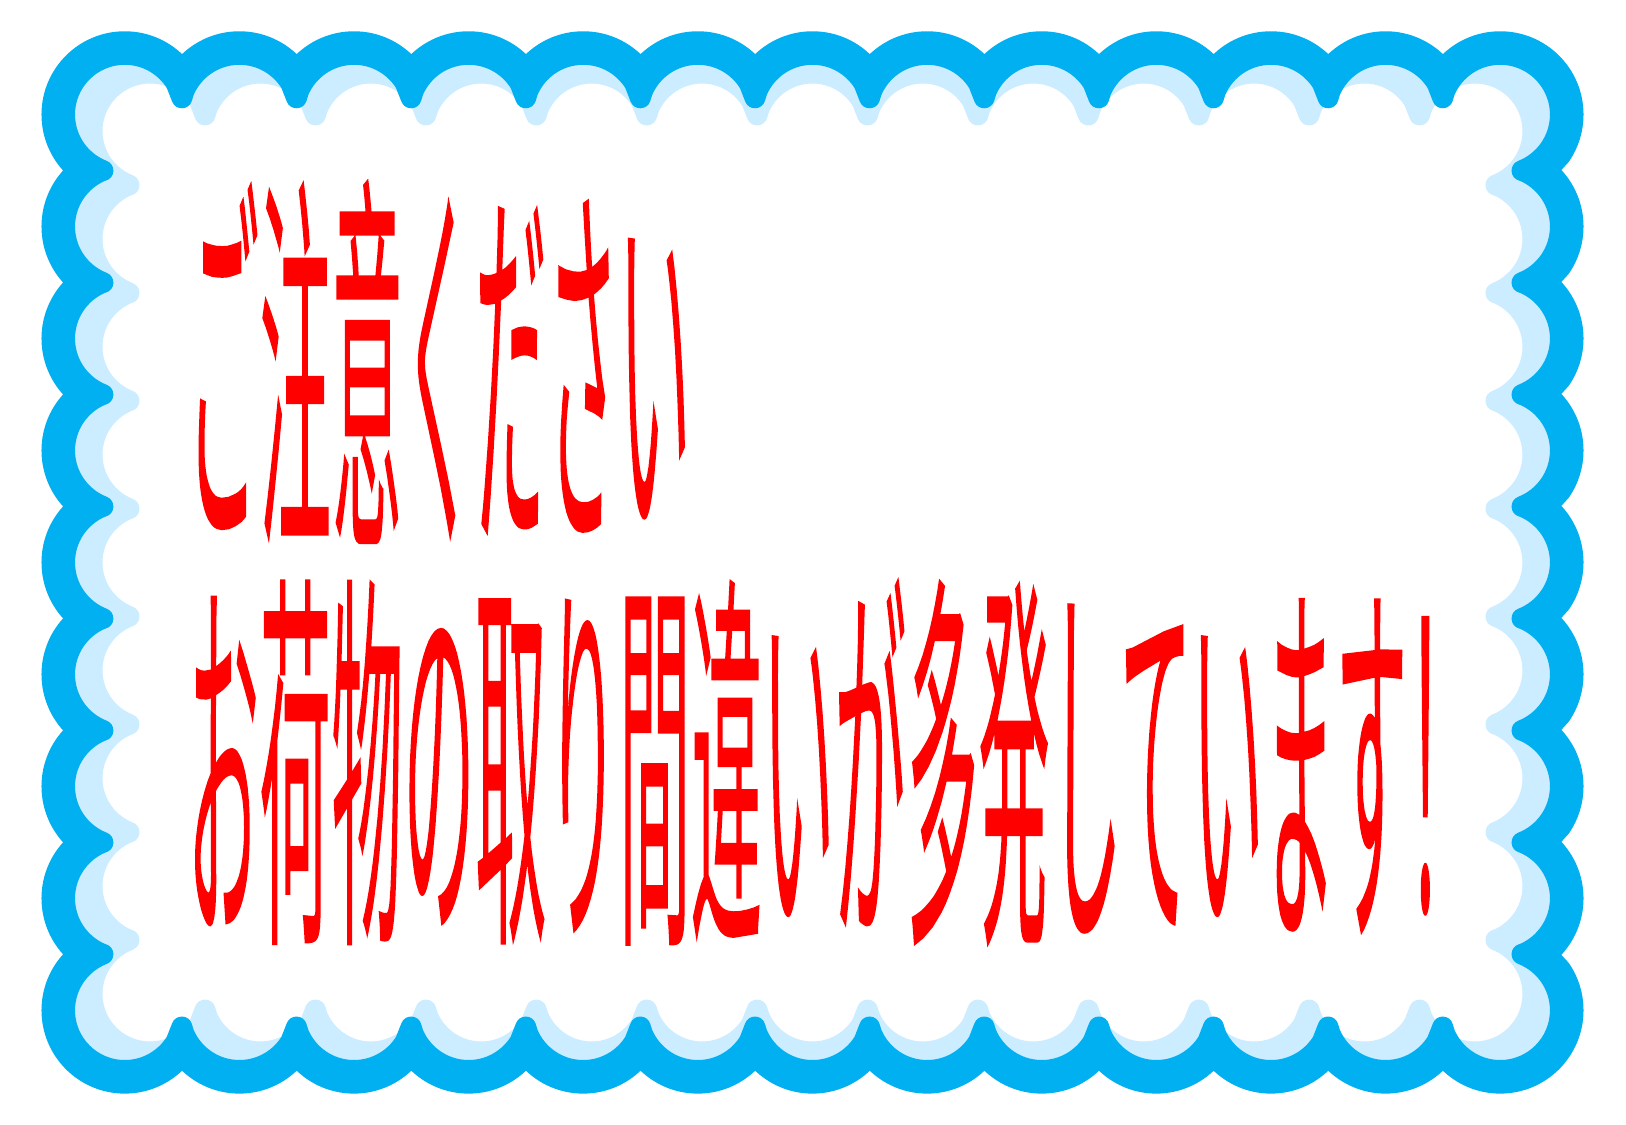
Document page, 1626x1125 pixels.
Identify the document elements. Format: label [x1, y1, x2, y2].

text_box [1339, 1007, 1437, 1066]
text_box [414, 1007, 520, 1067]
text_box [1103, 1007, 1210, 1067]
text_box [77, 59, 169, 1066]
text_box [49, 39, 1576, 1086]
text_box [1456, 59, 1548, 1066]
text_box [301, 1007, 404, 1067]
text_box [1221, 1007, 1323, 1067]
text_box [187, 1007, 286, 1066]
text_box [1339, 59, 1437, 118]
text_box [301, 58, 404, 118]
text_box [187, 59, 286, 118]
text_box [414, 58, 520, 118]
text_box [527, 1007, 1098, 1067]
text_box [1103, 58, 1210, 118]
text_box [1221, 58, 1323, 118]
text_box [527, 58, 1098, 118]
